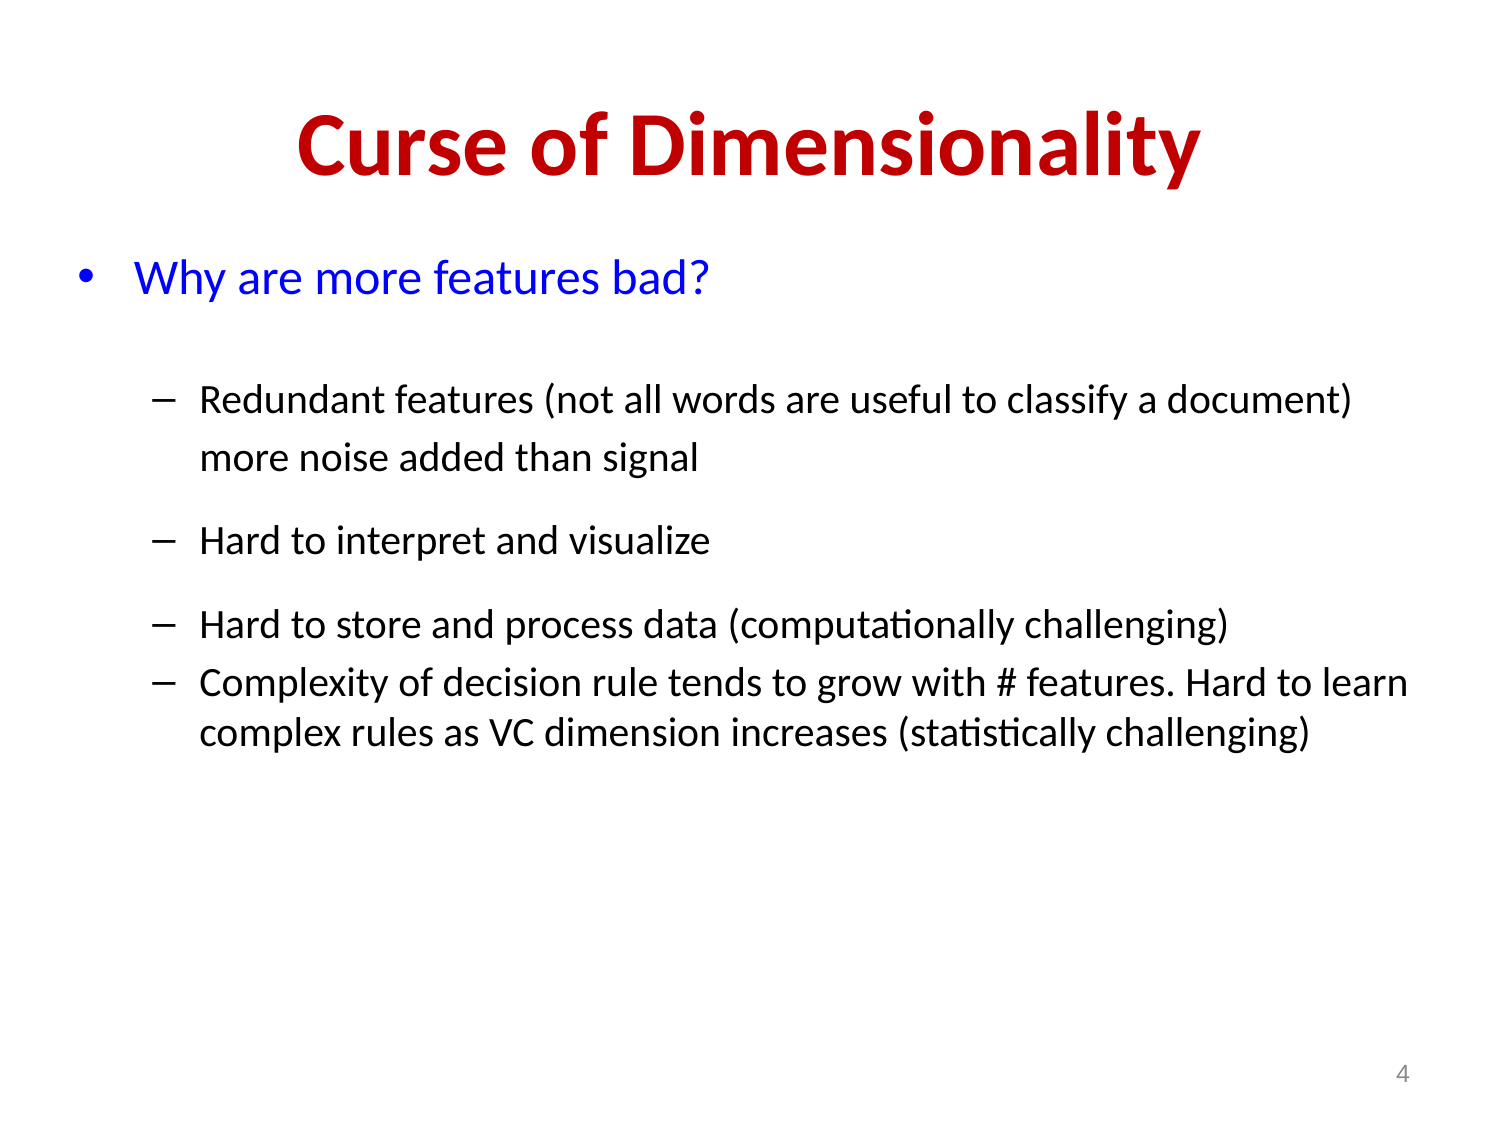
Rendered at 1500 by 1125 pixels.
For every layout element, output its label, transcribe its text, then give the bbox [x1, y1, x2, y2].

title Curse of Dimensionality [75, 45, 1425, 233]
list Why are more features bad? Redundant features (not all words are useful to classify a document) more noise added than signal Hard to interpret and visualize Hard to store and process data (computationally challenging) Complexity of decision rule tends to grow with # features. Hard to learn complex rules as VC dimension increases (statistically challenging) [62, 237, 1450, 1100]
slide_number 4 [1074, 1042, 1425, 1103]
